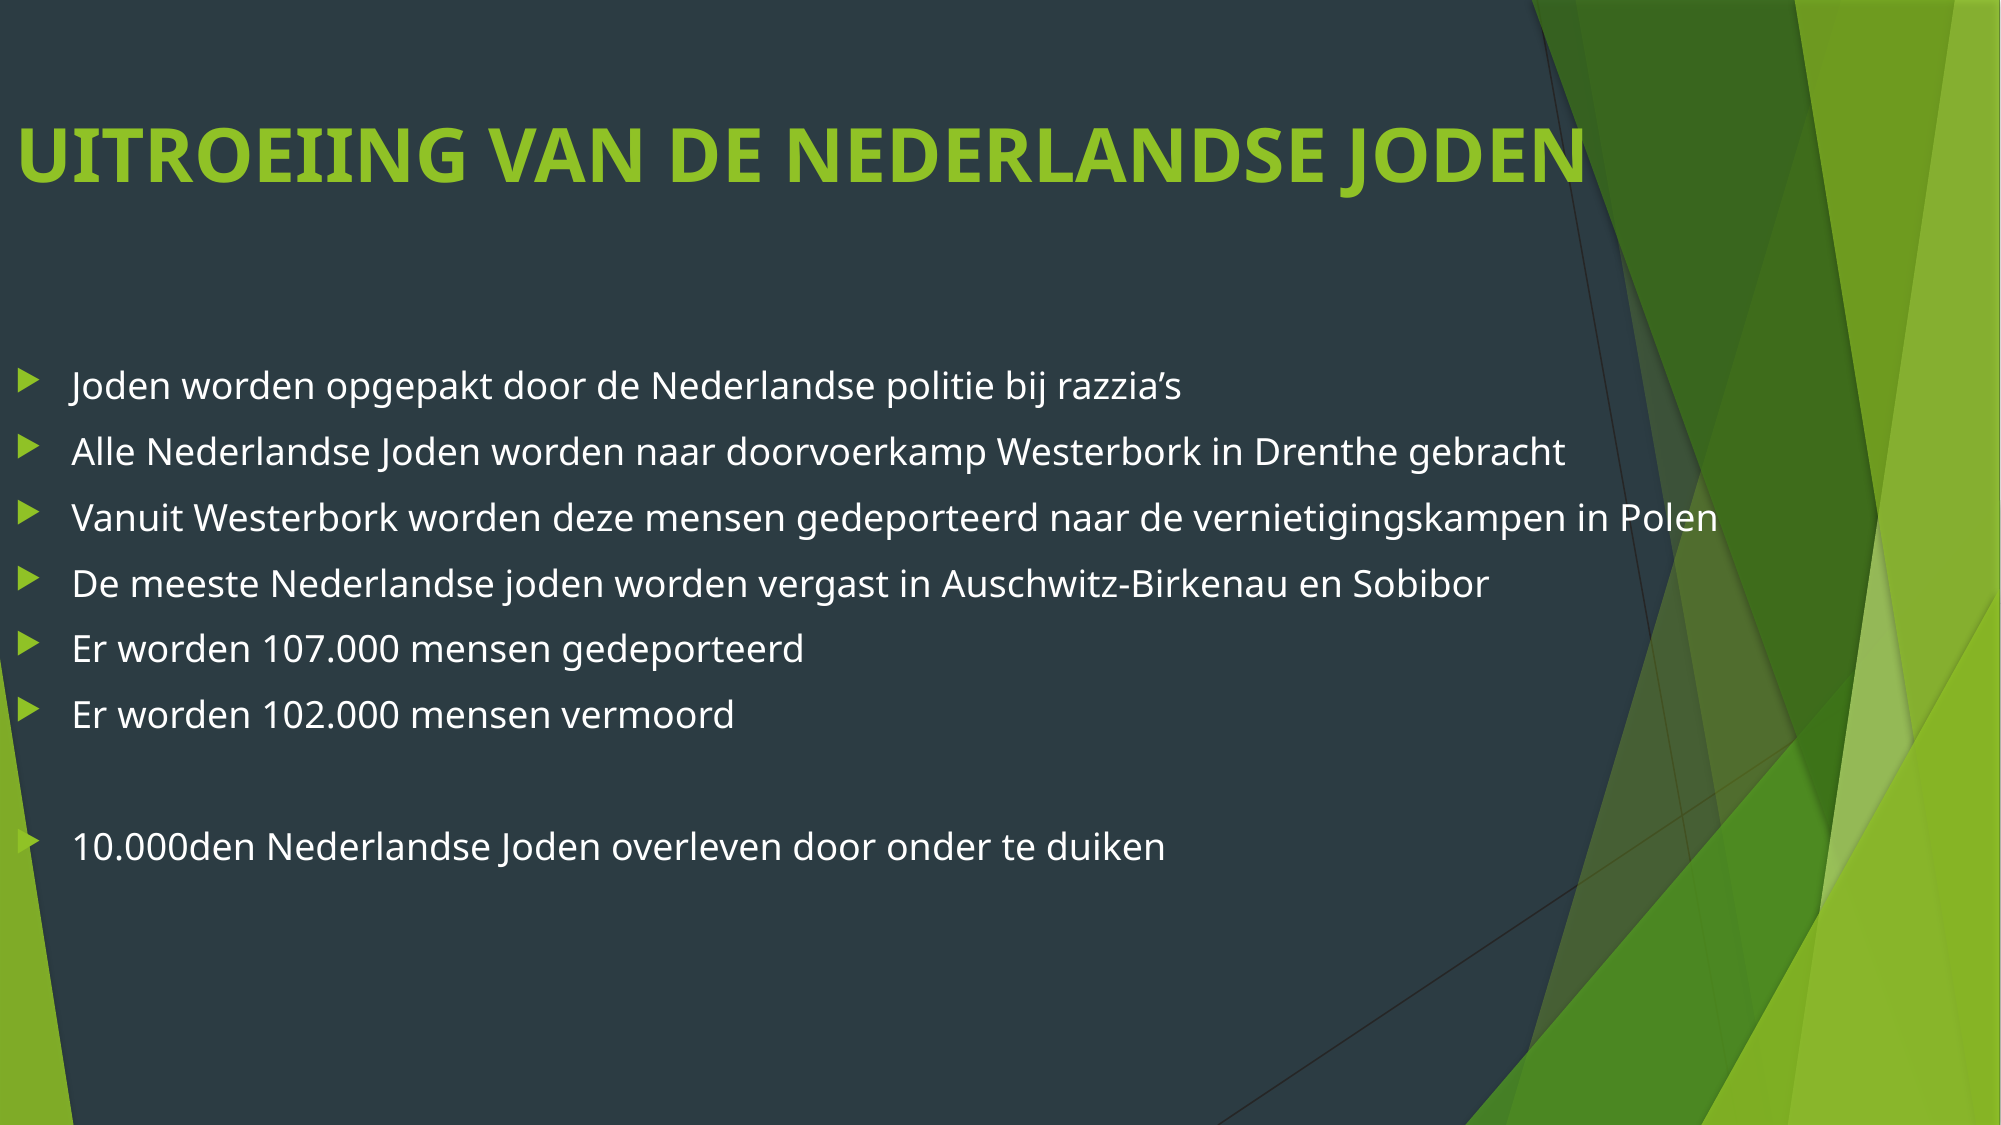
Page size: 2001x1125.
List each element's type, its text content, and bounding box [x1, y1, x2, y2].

title UITROEIING VAN DE NEDERLANDSE JODEN [0, 99, 1607, 317]
list Joden worden opgepakt door de Nederlandse politie bij razzia’s Alle Nederlandse Joden worden naar doorvoerkamp Westerbork in Drenthe gebracht Vanuit Westerbork worden deze mensen gedeporteerd naar de vernietigingskampen in Polen De meeste Nederlandse joden worden vergast in Auschwitz-Birkenau en Sobibor Er worden 107.000 mensen gedeporteerd Er worden 102.000 mensen vermoord 10.000den Nederlandse Joden overleven door onder te duiken [0, 354, 2000, 992]
